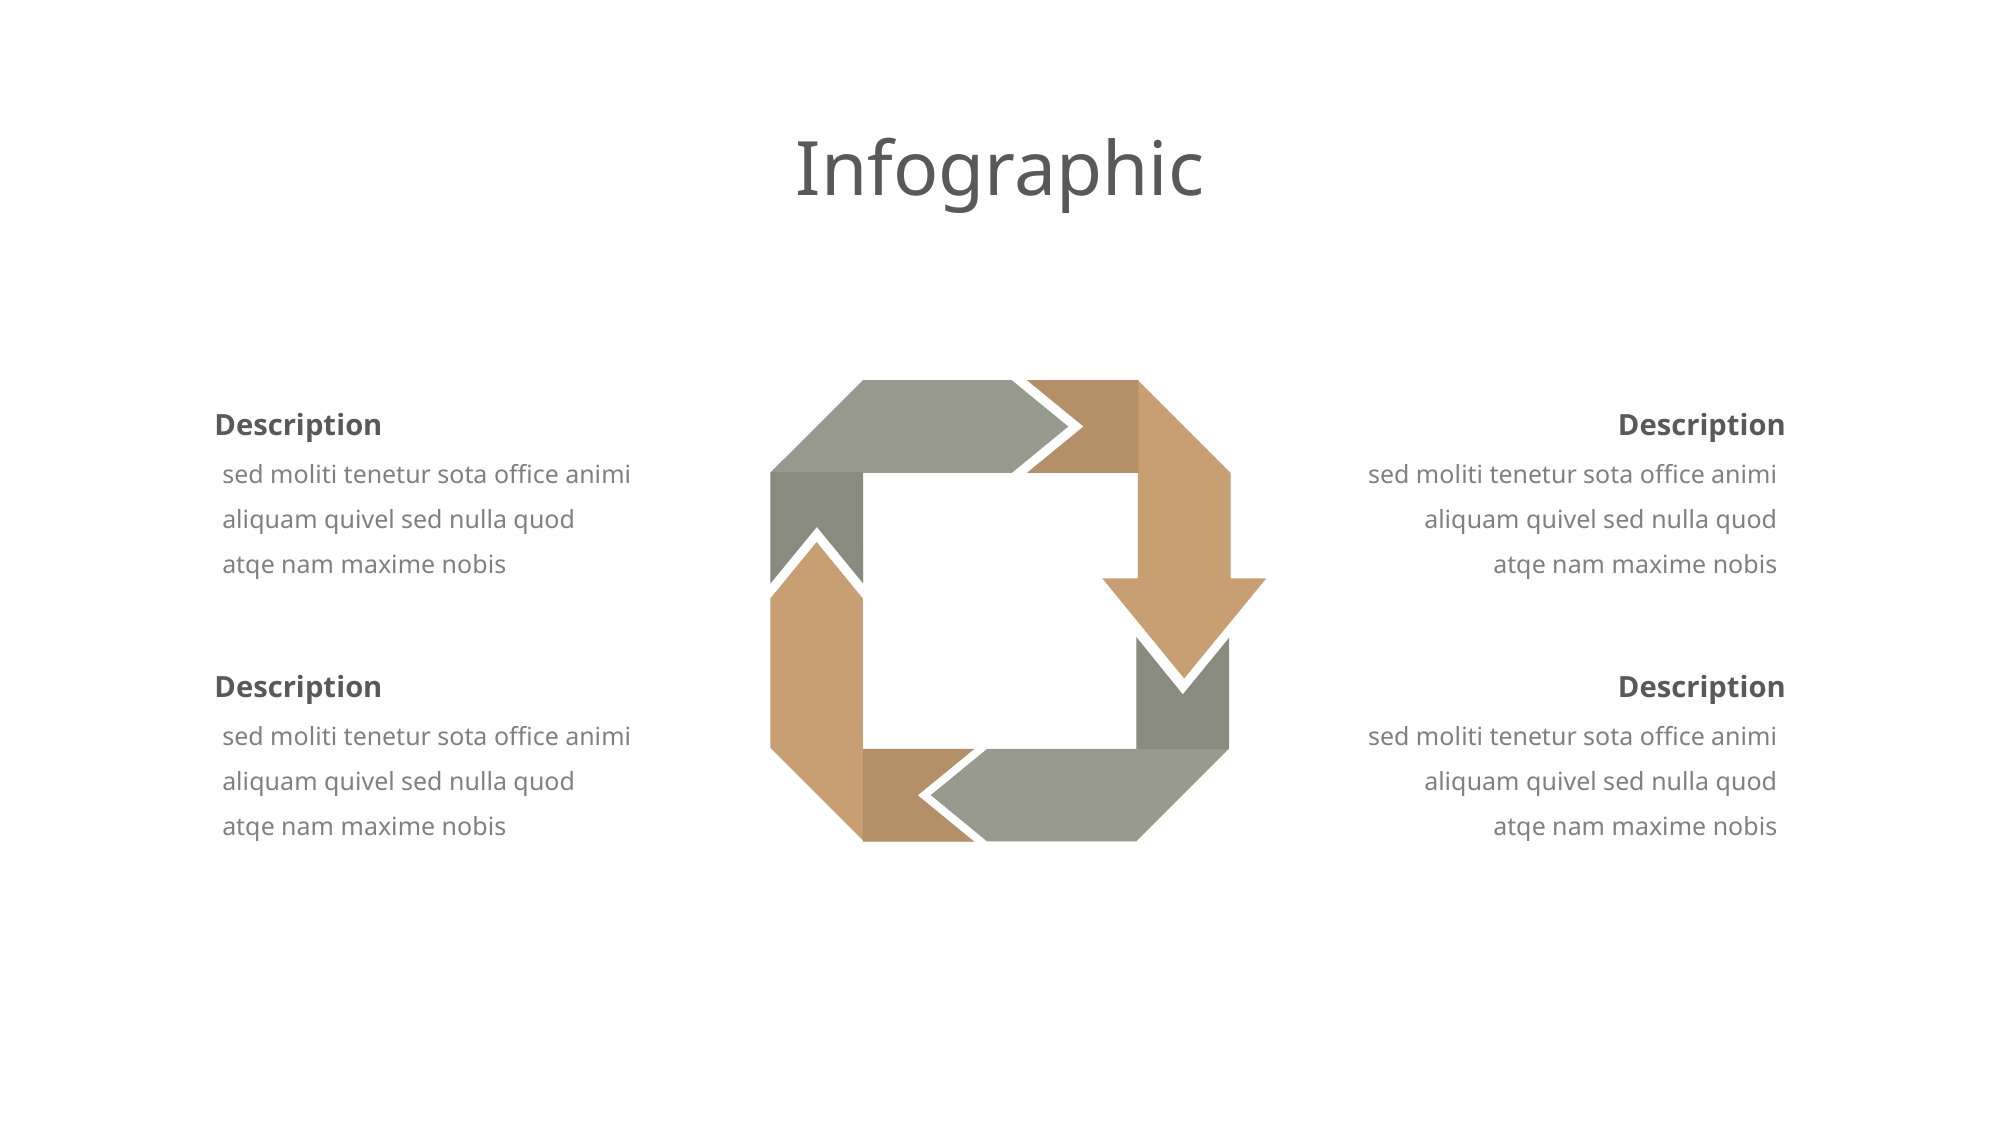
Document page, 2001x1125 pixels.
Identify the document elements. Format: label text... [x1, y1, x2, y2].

text_box Description [214, 388, 383, 441]
text_box Description [214, 650, 383, 703]
text_box [769, 540, 865, 840]
text_box [769, 379, 1070, 474]
text_box Description [1617, 388, 1786, 441]
text_box [929, 747, 1229, 843]
text_box Infographic [795, 120, 1205, 211]
text_box [1100, 380, 1269, 681]
text_box sed moliti tenetur sota office animi aliquam quivel sed nulla quod atqe nam maxime nobis [222, 443, 634, 579]
text_box [861, 747, 978, 843]
text_box Description [1617, 650, 1786, 703]
text_box [1024, 379, 1140, 475]
text_box [1135, 634, 1231, 751]
text_box sed moliti tenetur sota office animi aliquam quivel sed nulla quod atqe nam maxime nobis [1366, 705, 1778, 841]
text_box sed moliti tenetur sota office animi aliquam quivel sed nulla quod atqe nam maxime nobis [1366, 443, 1778, 579]
text_box [769, 471, 865, 587]
text_box sed moliti tenetur sota office animi aliquam quivel sed nulla quod atqe nam maxime nobis [222, 705, 634, 841]
